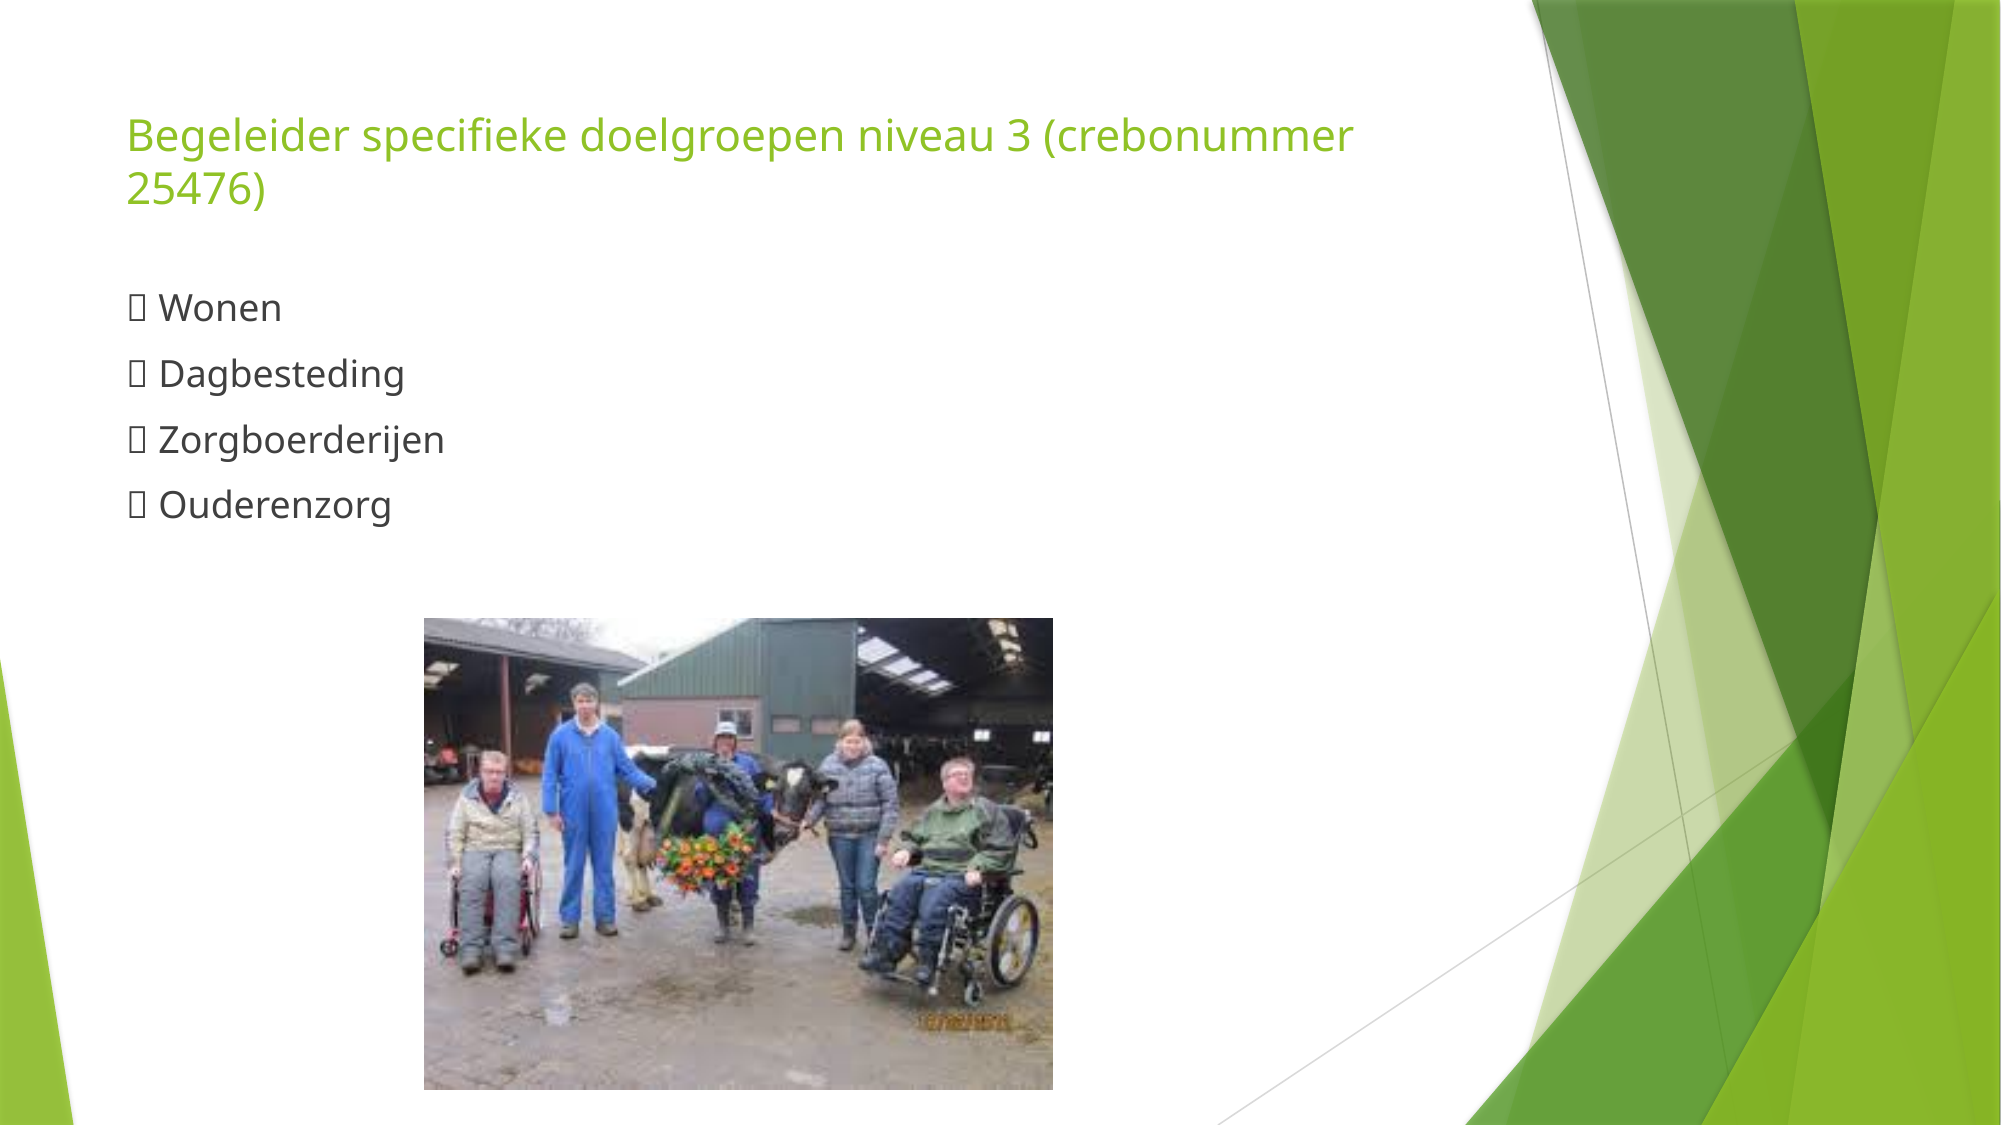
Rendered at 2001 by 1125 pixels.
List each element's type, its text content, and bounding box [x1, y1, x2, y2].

picture [423, 618, 1053, 1090]
title Begeleider specifieke doelgroepen niveau 3 (crebonummer 25476) [111, 99, 1522, 276]
list  Wonen  Dagbesteding  Zorgboerderijen  Ouderenzorg [111, 276, 1522, 913]
